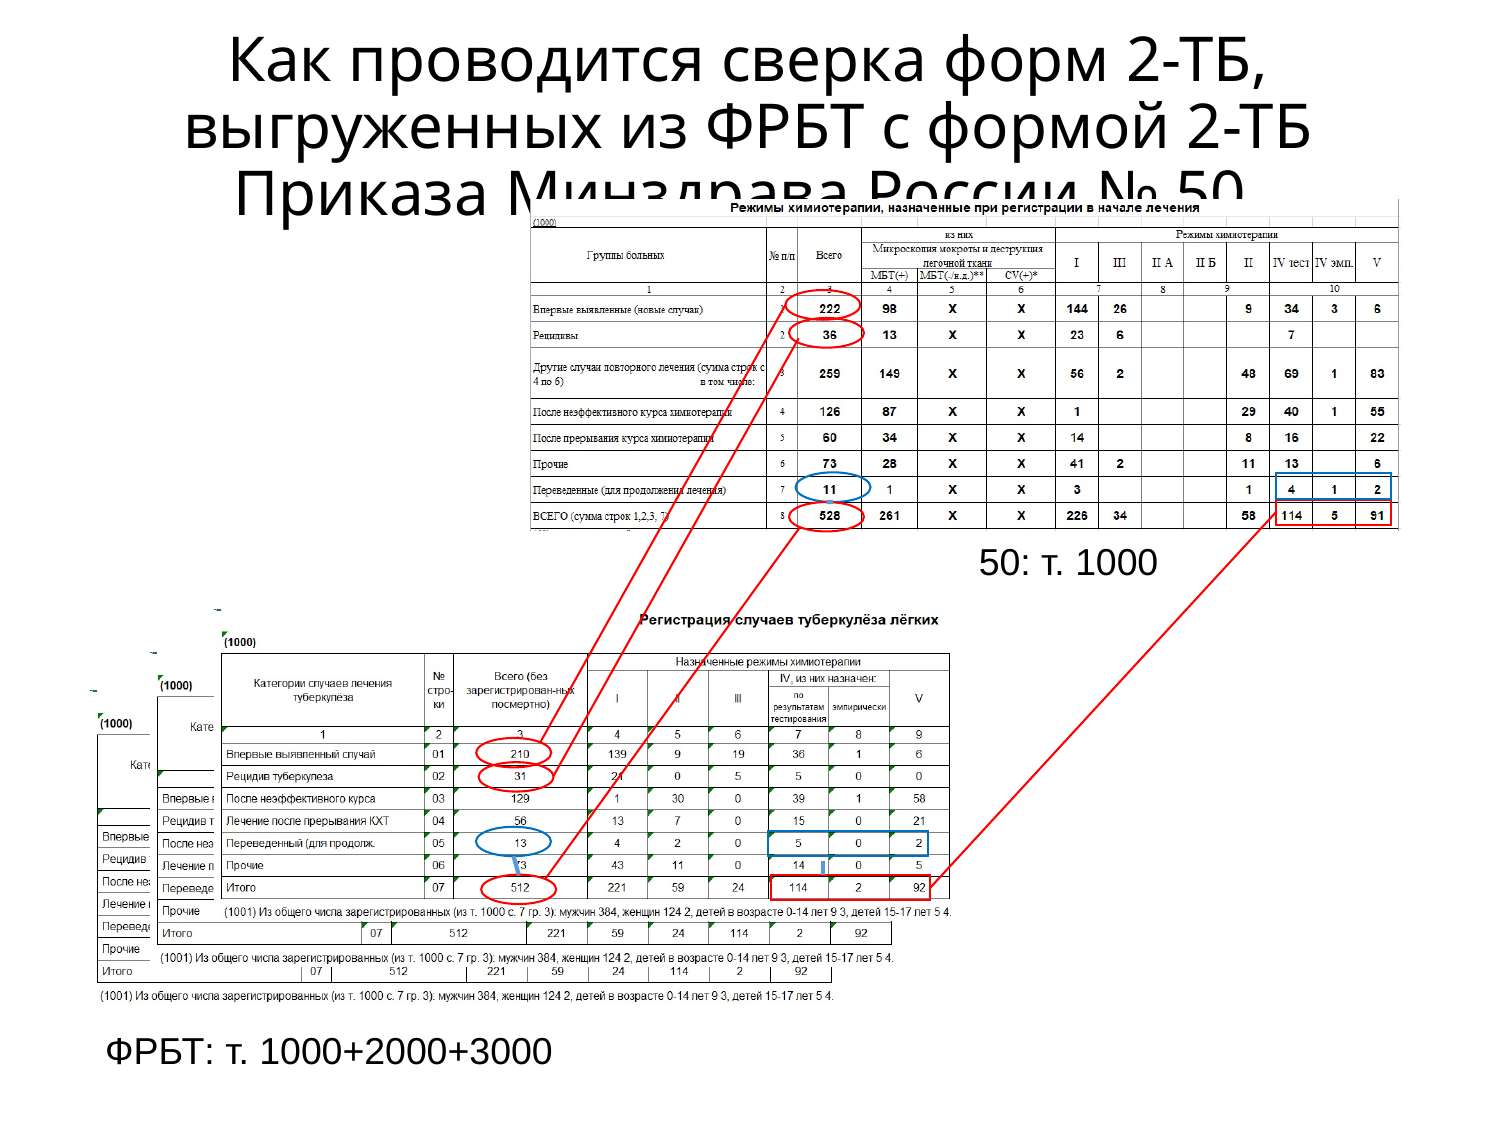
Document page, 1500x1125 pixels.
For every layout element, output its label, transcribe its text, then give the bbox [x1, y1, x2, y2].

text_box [930, 512, 1276, 888]
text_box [540, 304, 786, 743]
picture [530, 199, 1401, 531]
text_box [545, 526, 800, 880]
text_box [553, 338, 799, 776]
text_box ФРБТ: т. 1000+2000+3000 [90, 1019, 771, 1079]
title Как проводится сверка форм 2-ТБ, выгруженных из ФРБТ с формой 2-ТБ Приказа Минздрава России № 50. [34, 19, 1462, 237]
picture [90, 609, 960, 1005]
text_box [513, 856, 519, 875]
